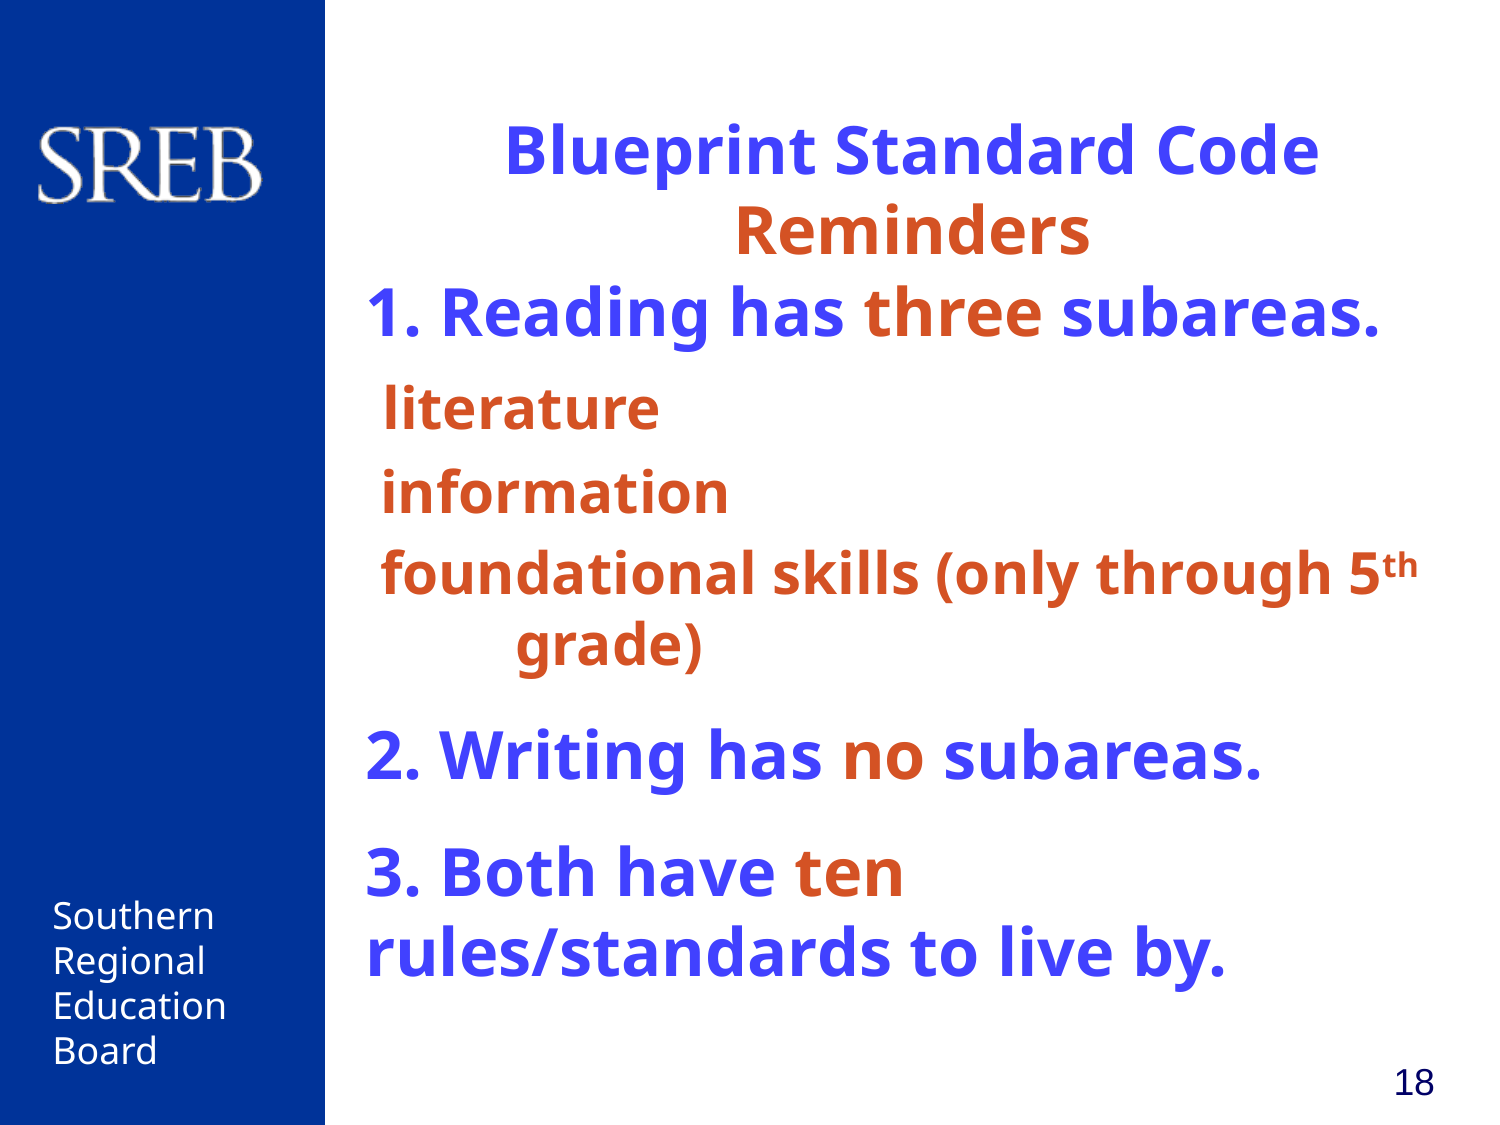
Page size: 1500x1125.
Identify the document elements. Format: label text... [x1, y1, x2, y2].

title Blueprint Standard Code Reminders [387, 87, 1438, 262]
slide_number 18 [1124, 1049, 1451, 1125]
subtitle 1. Reading has three subareas. literature information foundational skills (only through 5th grade) 2. Writing has no subareas. 3. Both have ten rules/standards to live by. [349, 262, 1438, 1001]
picture [37, 124, 263, 204]
